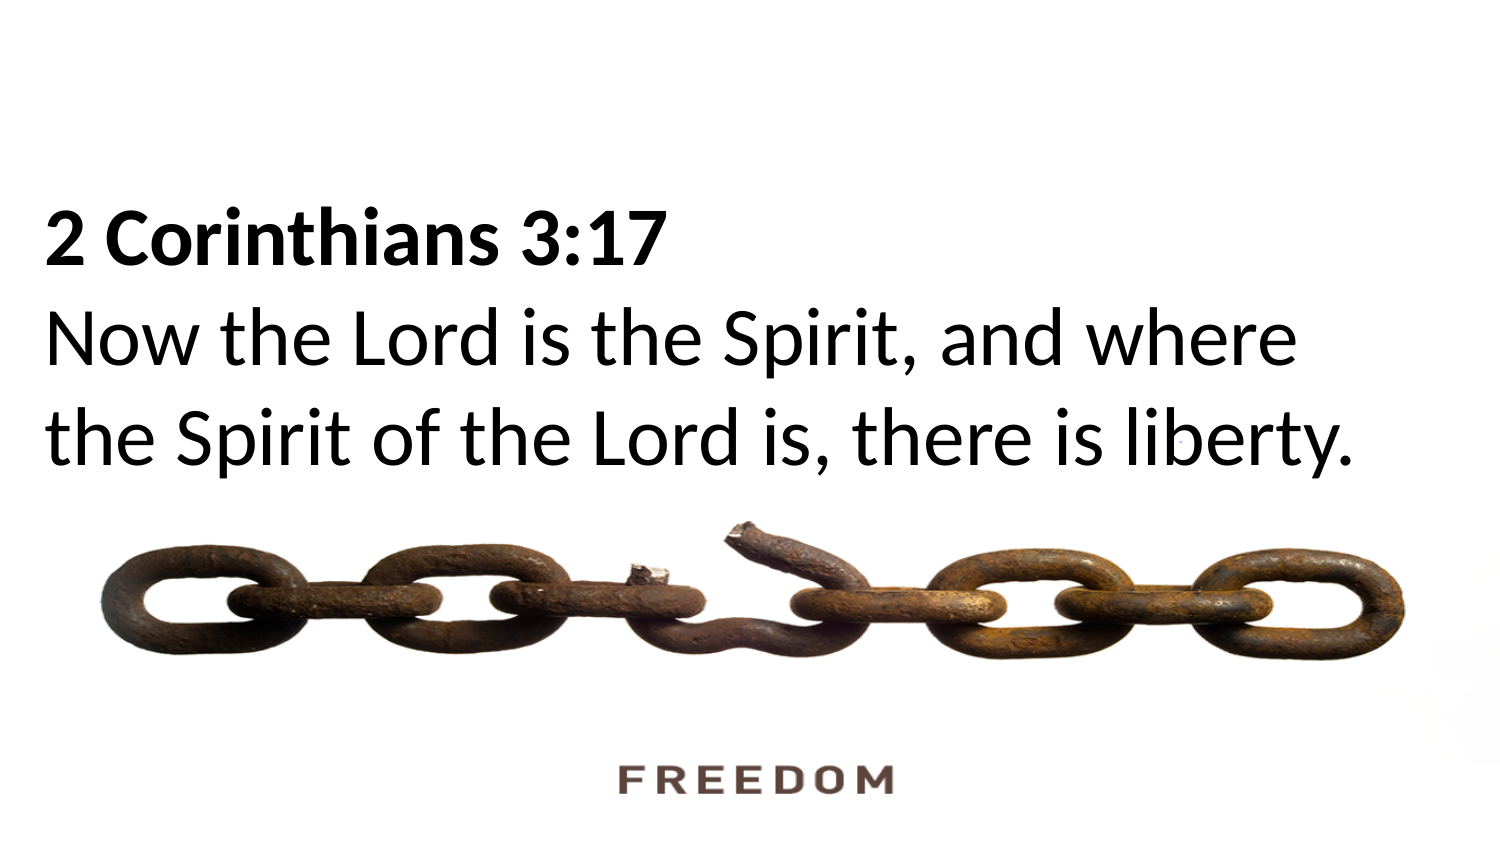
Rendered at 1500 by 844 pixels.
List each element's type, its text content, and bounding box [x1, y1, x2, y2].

picture [0, 436, 1500, 844]
text_box 2 Corinthians 3:17 Now the Lord is the Spirit, and where the Spirit of the Lord is, there is liberty. [29, 174, 1447, 434]
